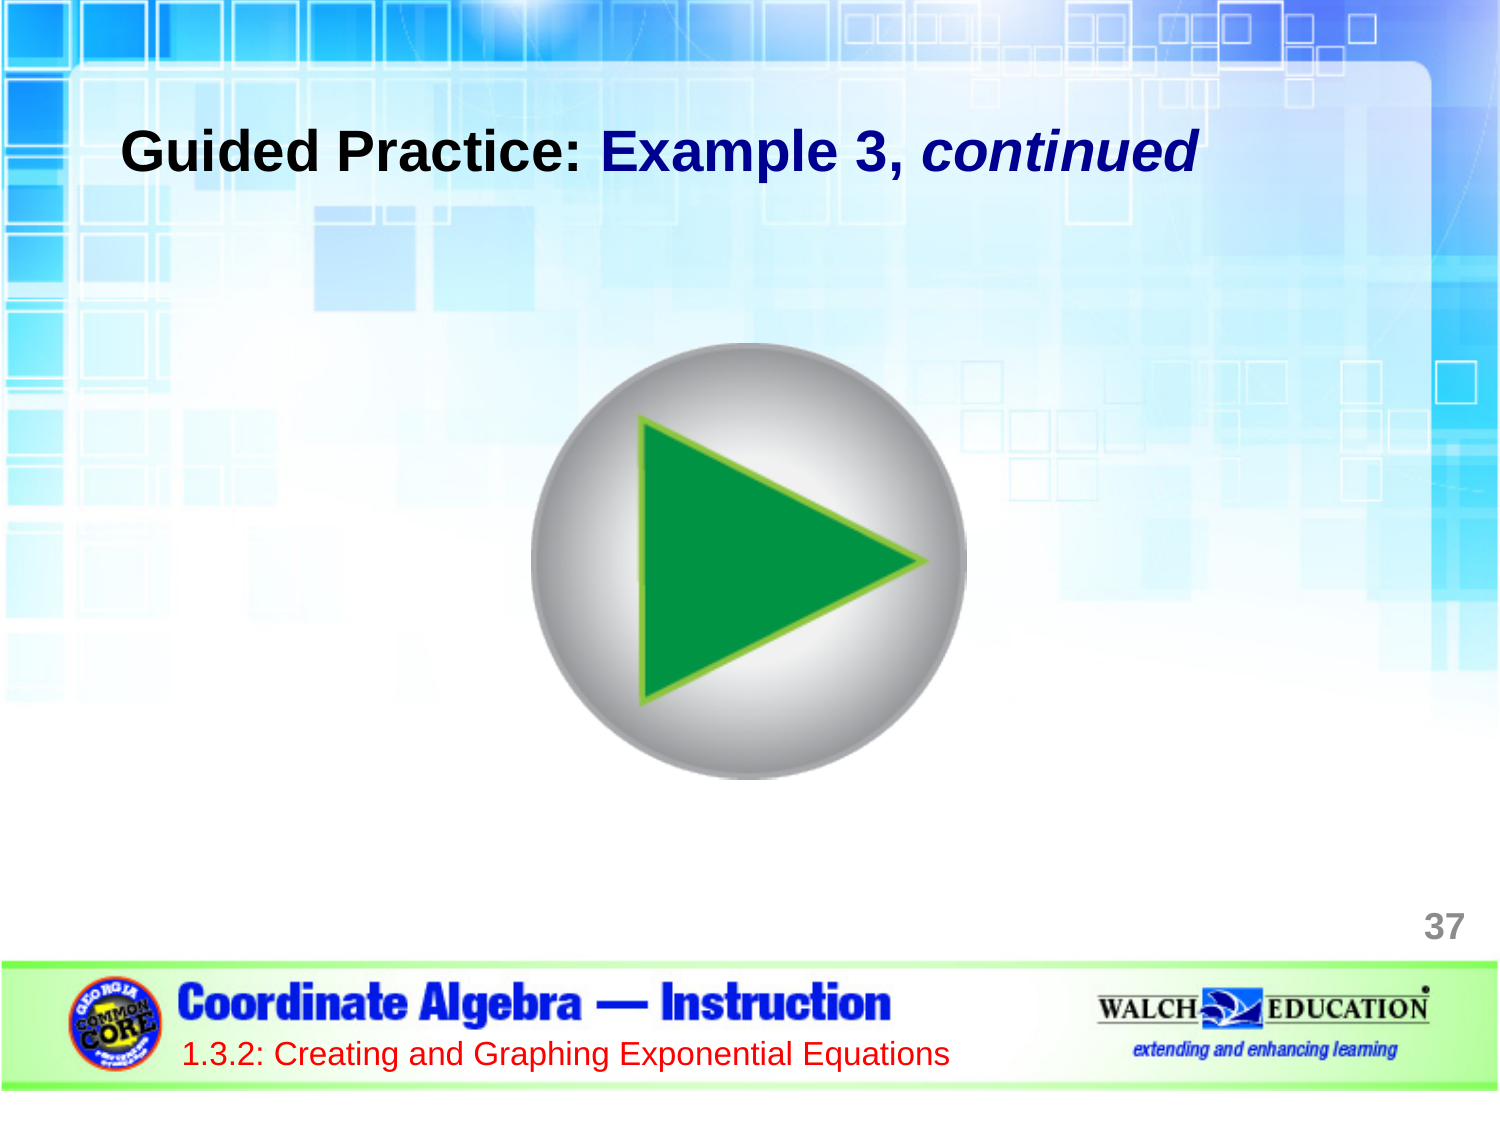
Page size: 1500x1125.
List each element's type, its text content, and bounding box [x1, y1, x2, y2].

subtitle Guided Practice: Example 3, continued [105, 105, 1394, 925]
picture [1, 0, 1500, 1091]
slide_number 37 [1361, 901, 1481, 949]
list 1.3.2: Creating and Graphing Exponential Equations [166, 1024, 1074, 1069]
